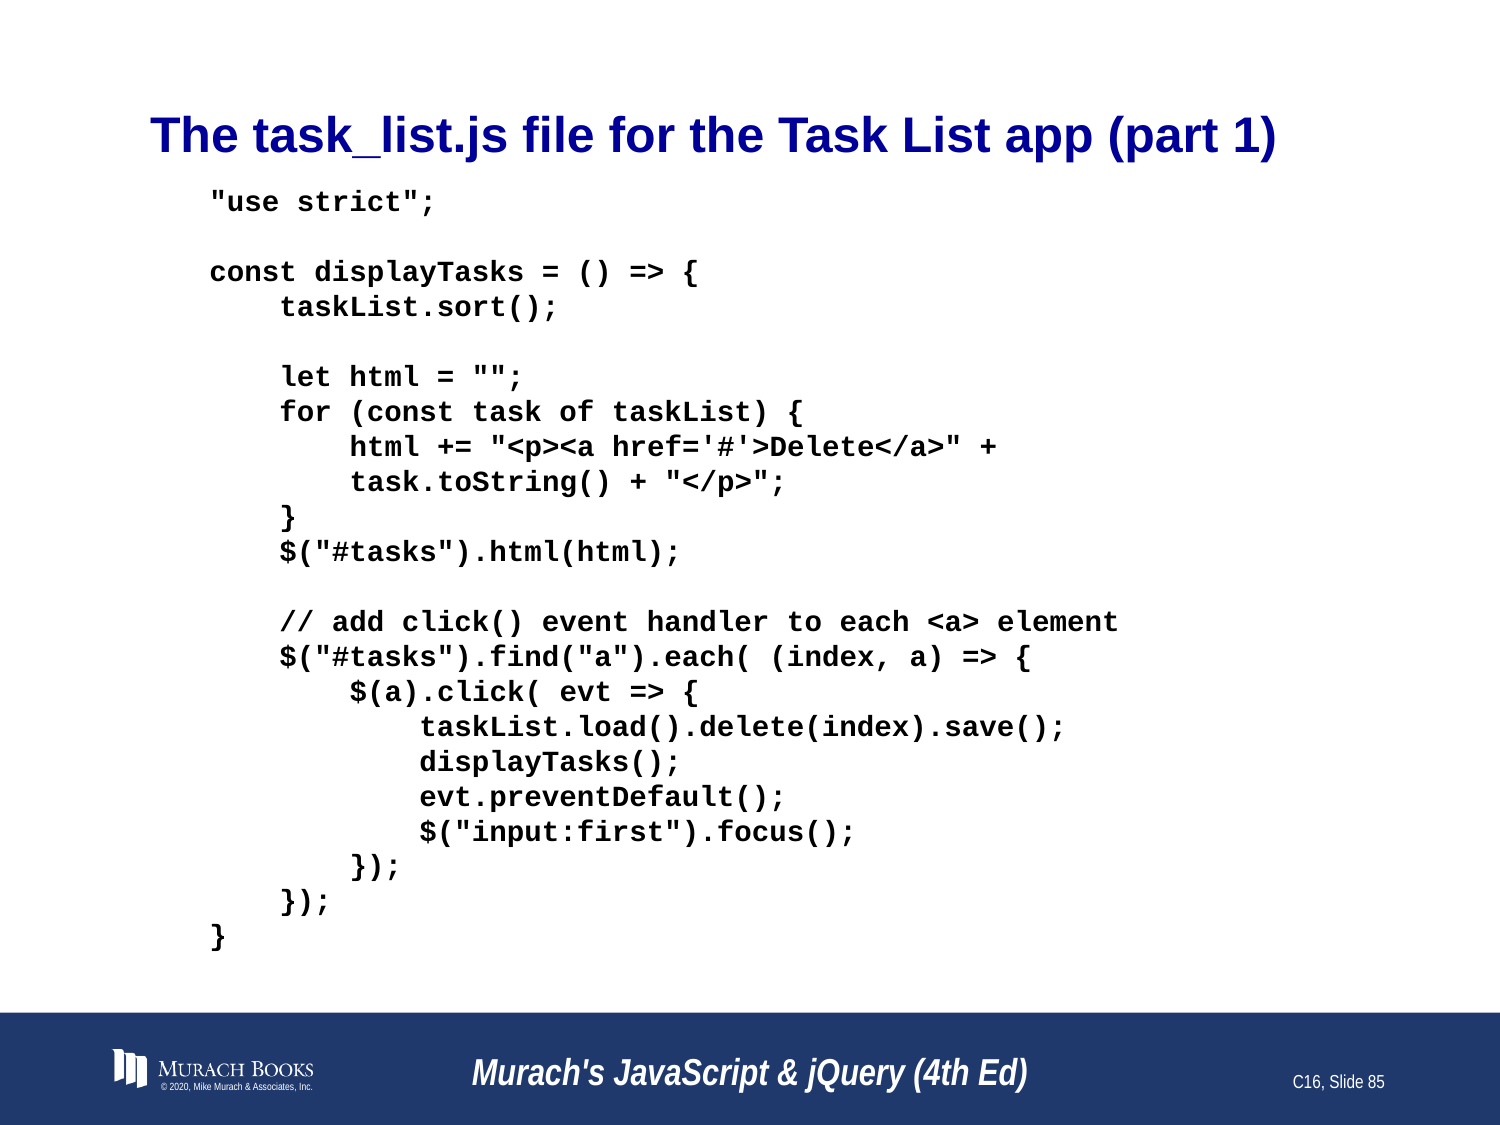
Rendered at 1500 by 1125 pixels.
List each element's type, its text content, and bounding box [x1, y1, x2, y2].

footer © 2020, Mike Murach & Associates, Inc. [12, 1025, 463, 1100]
list "use strict"; const displayTasks = () => { taskList.sort(); let html = ""; for (const task of taskList) { html += "<p><a href='#'>Delete</a>" + task.toString() + "</p>"; } $("#tasks").html(html); // add click() event handler to each <a> element $("#tasks").find("a").each( (index, a) => { $(a).click( evt => { taskList.load().delete(index).save(); displayTasks(); evt.preventDefault(); $("input:first").focus(); }); }); } [137, 174, 1350, 975]
slide_number C16, Slide 85 [1087, 1025, 1400, 1100]
slide_number Murach's JavaScript & jQuery (4th Ed) [463, 1025, 1050, 1100]
title The task_list.js file for the Task List app (part 1) [150, 102, 1350, 164]
